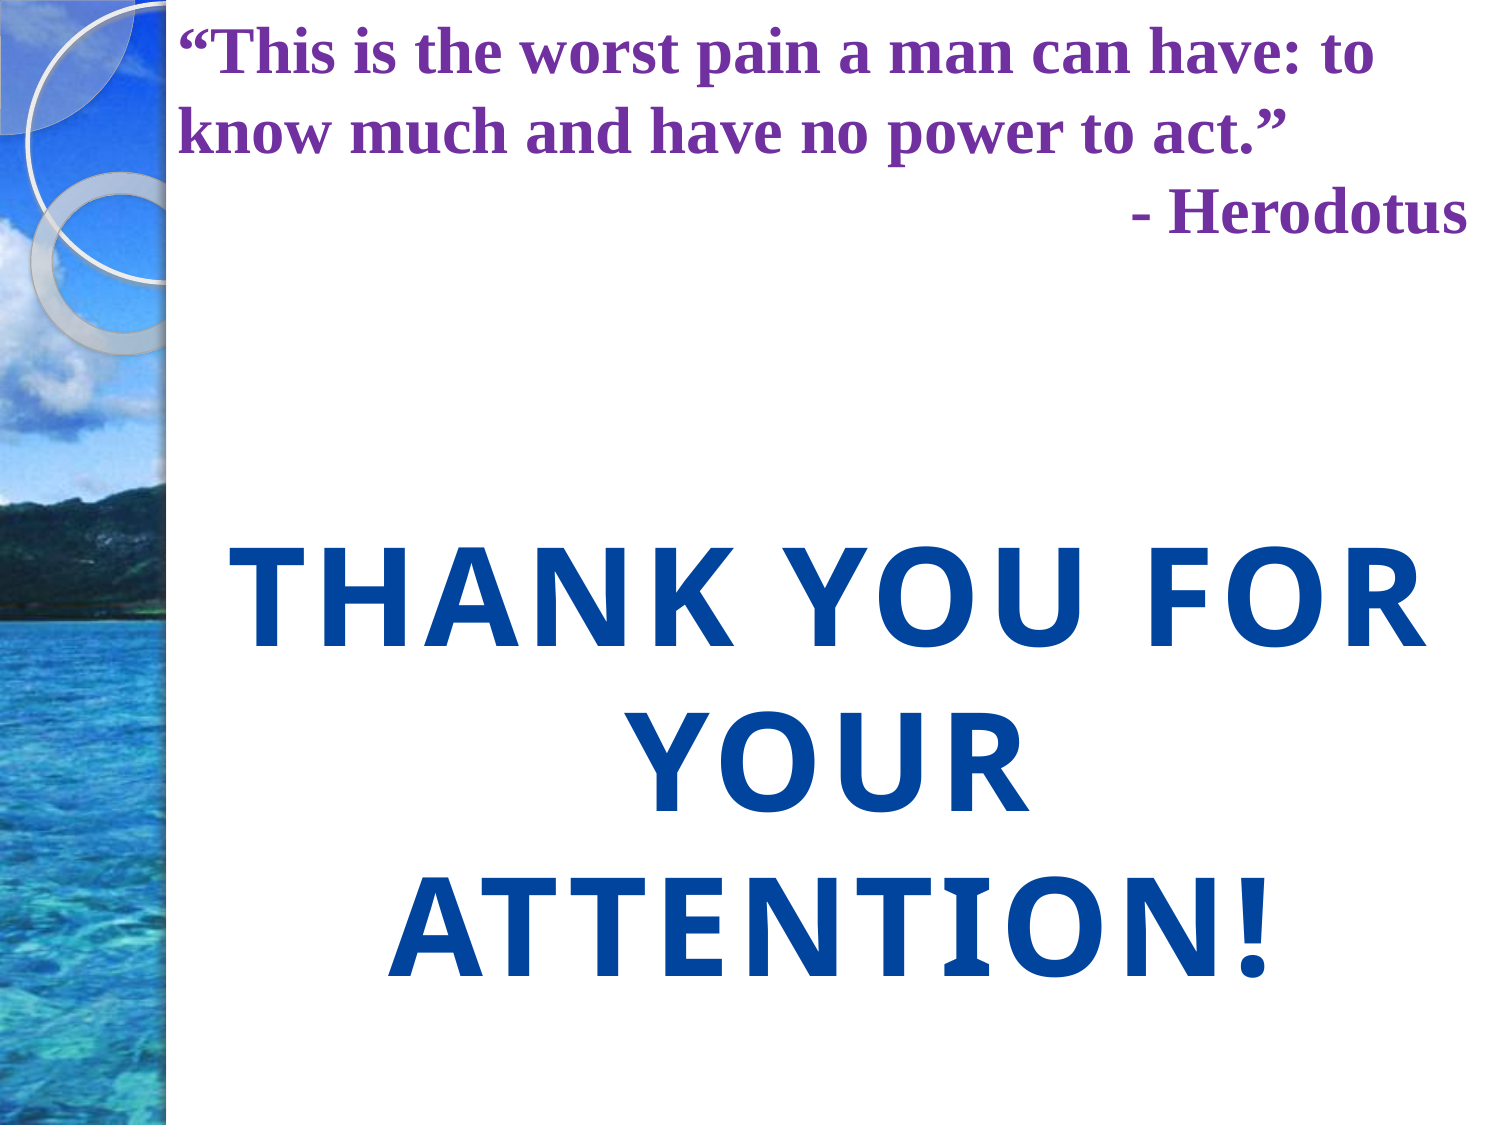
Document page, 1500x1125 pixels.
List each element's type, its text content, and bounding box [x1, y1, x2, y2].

picture [62, 195, 160, 280]
title THANK YOU FOR YOUR ATTENTION! [162, 662, 1500, 850]
picture [136, 0, 162, 4]
picture [53, 240, 160, 332]
text_box “This is the worst pain a man can have: to know much and have no power to act.” - Herodotus [162, 0, 1500, 255]
picture [32, 13, 160, 207]
picture [0, 134, 166, 1125]
